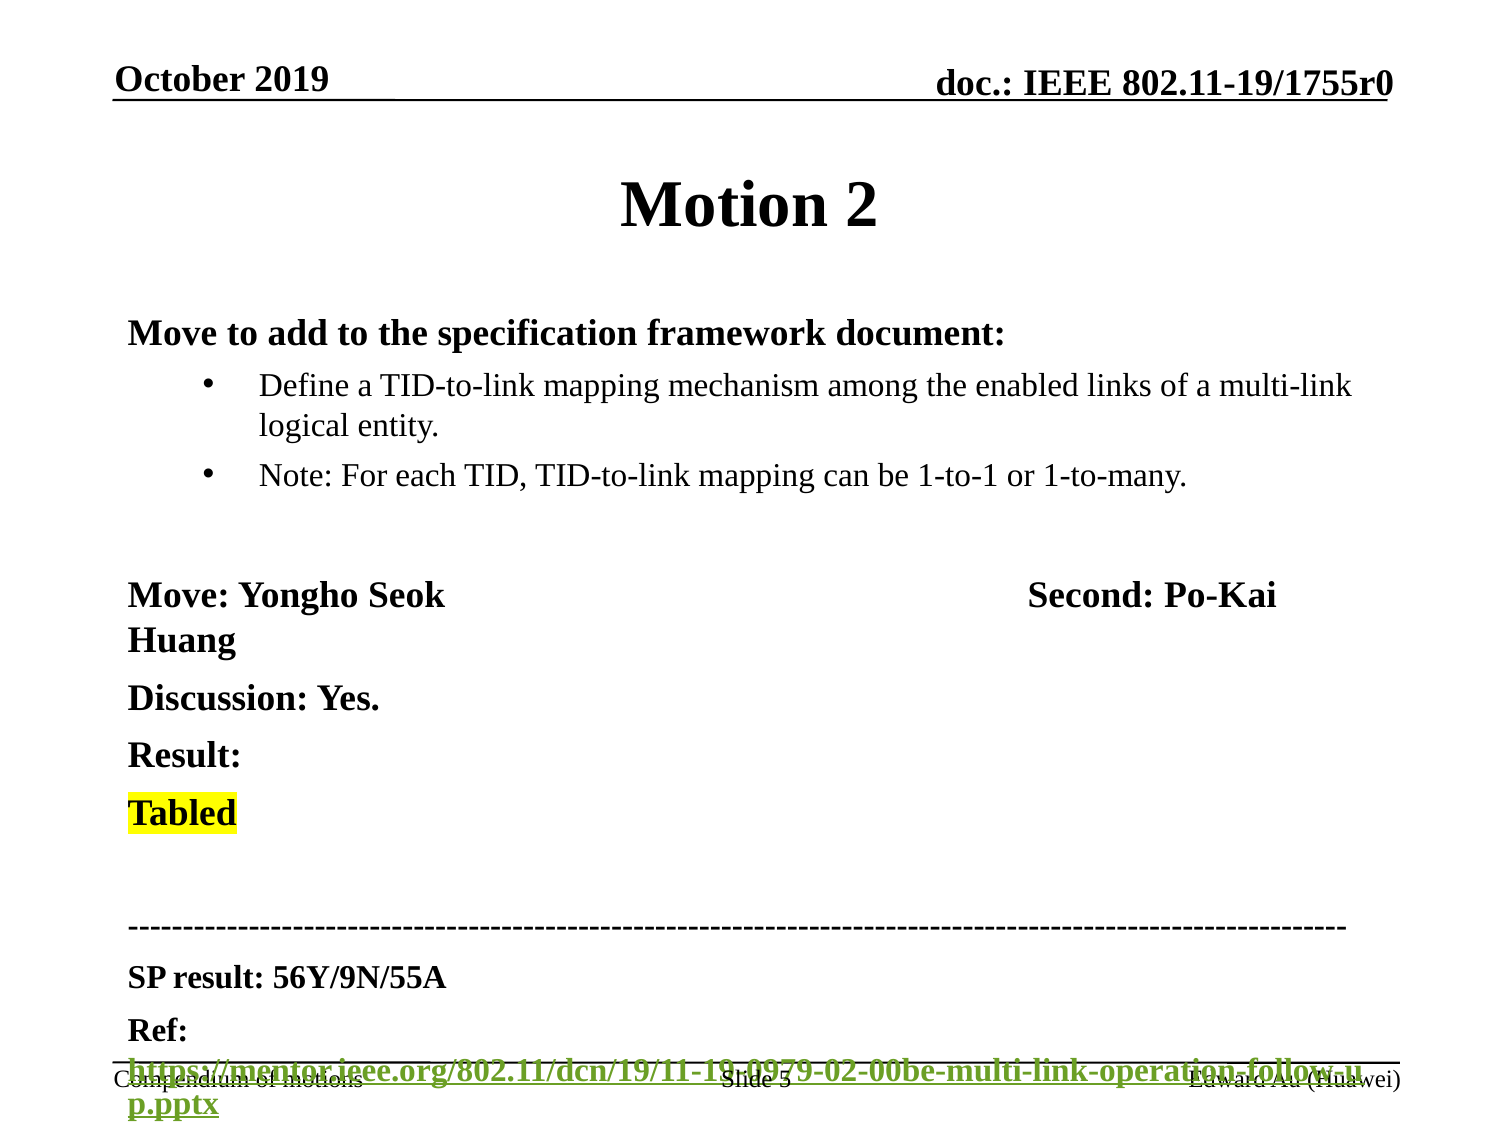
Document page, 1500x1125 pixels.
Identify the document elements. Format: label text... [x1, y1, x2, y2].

title Motion 2 [112, 112, 1388, 288]
footer Edward Au (Huawei) [878, 1061, 1402, 1093]
slide_number Slide 5 [712, 1061, 800, 1123]
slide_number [114, 54, 423, 100]
list Move to add to the specification framework document: Define a TID-to-link mapping mechanism among the enabled links of a multi-link logical entity. Note: For each TID, TID-to-link mapping can be 1-to-1 or 1-to-many. Move: Yongho Seok Second: Po-Kai Huang Discussion: Yes. Result: Tabled --------------------------------------------------------------------------------------------------------------- SP result: 56Y/9N/55A Ref: https://mentor.ieee.org/802.11/dcn/19/11-19-0979-02-00be-multi-link-operation-follow-up.pptx [112, 299, 1388, 1063]
